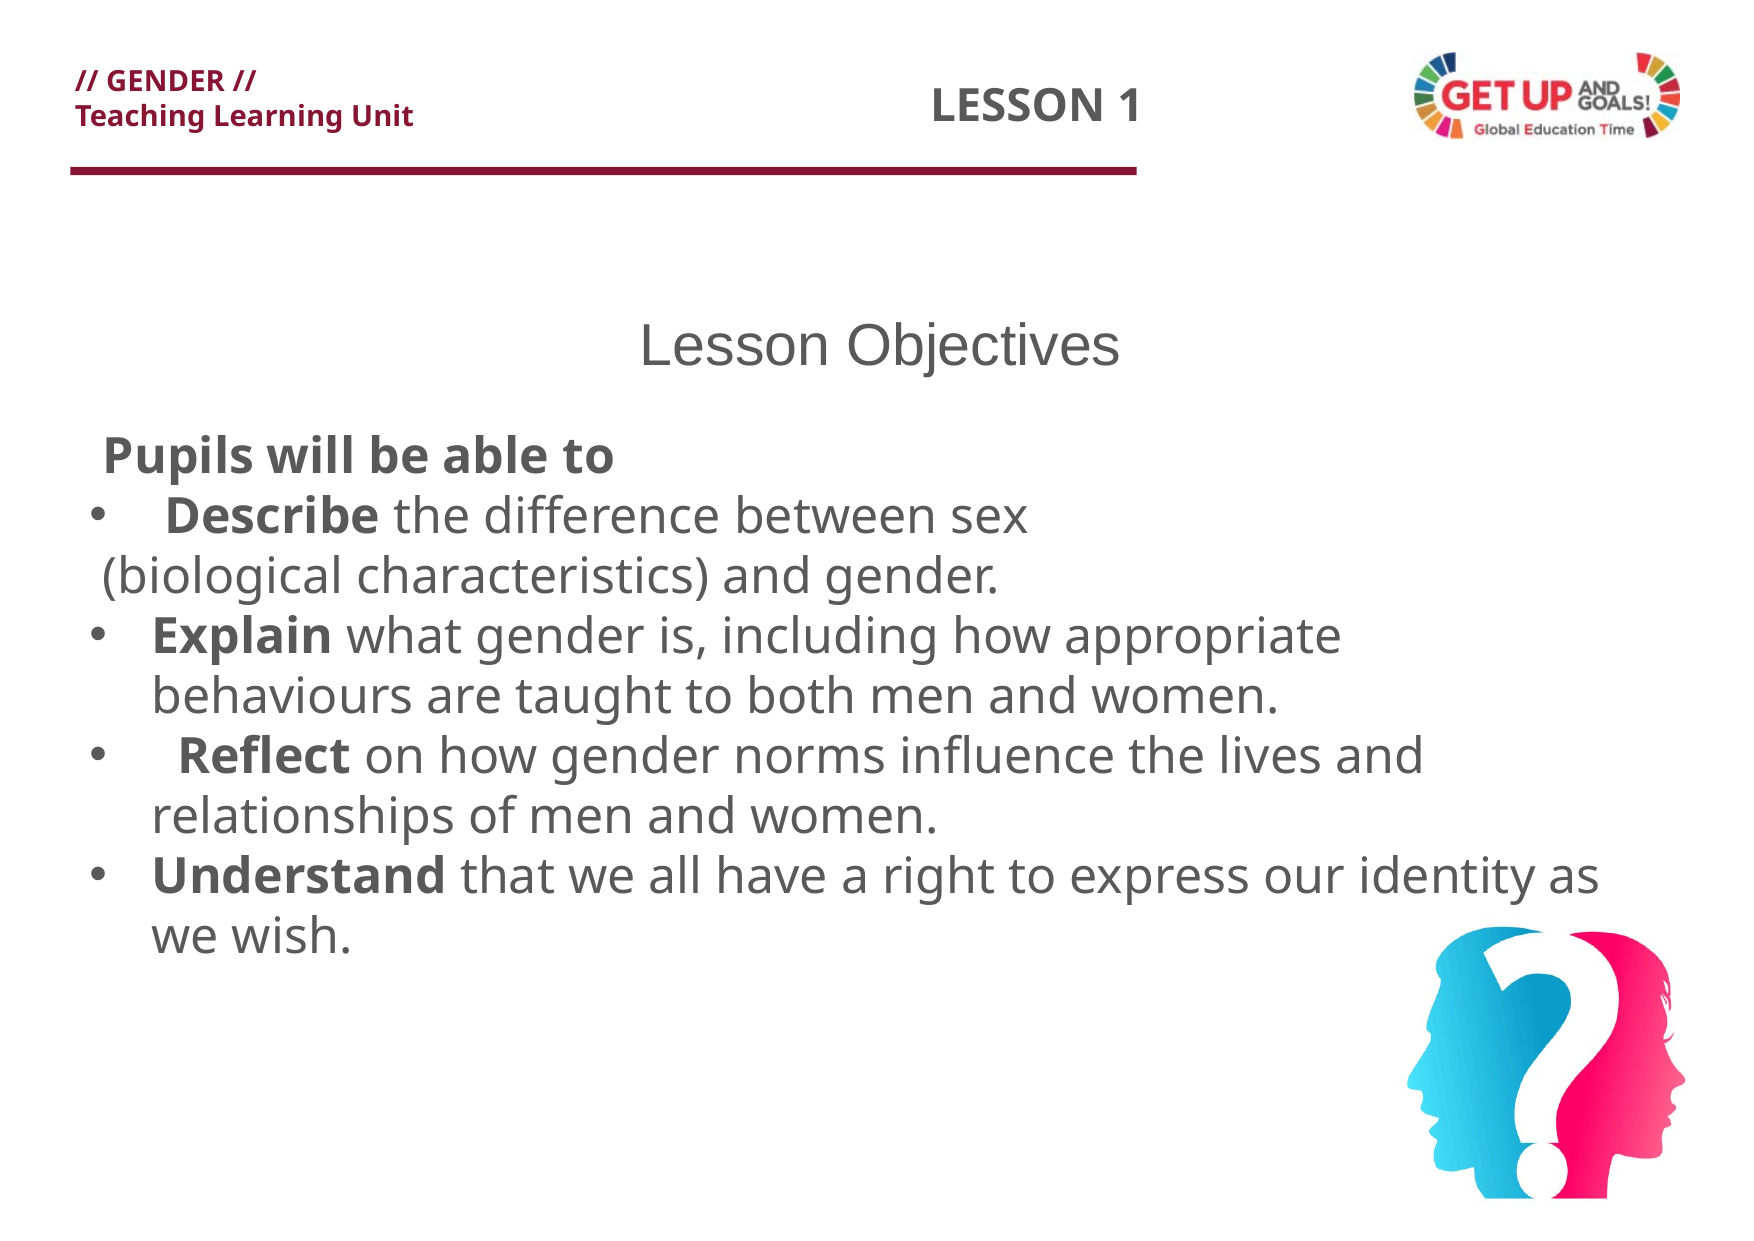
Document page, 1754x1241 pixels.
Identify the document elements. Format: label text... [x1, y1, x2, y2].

title Lesson Objectives [187, 213, 1574, 396]
subtitle Pupils will be able to Describe the difference between sex (biological characteristics) and gender. Explain what gender is, including how appropriate behaviours are taught to both men and women. Reflect on how gender norms influence the lives and relationships of men and women. Understand that we all have a right to express our identity as we wish. [70, 404, 1635, 1095]
picture [1348, 917, 1746, 1226]
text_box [59, 47, 1680, 176]
